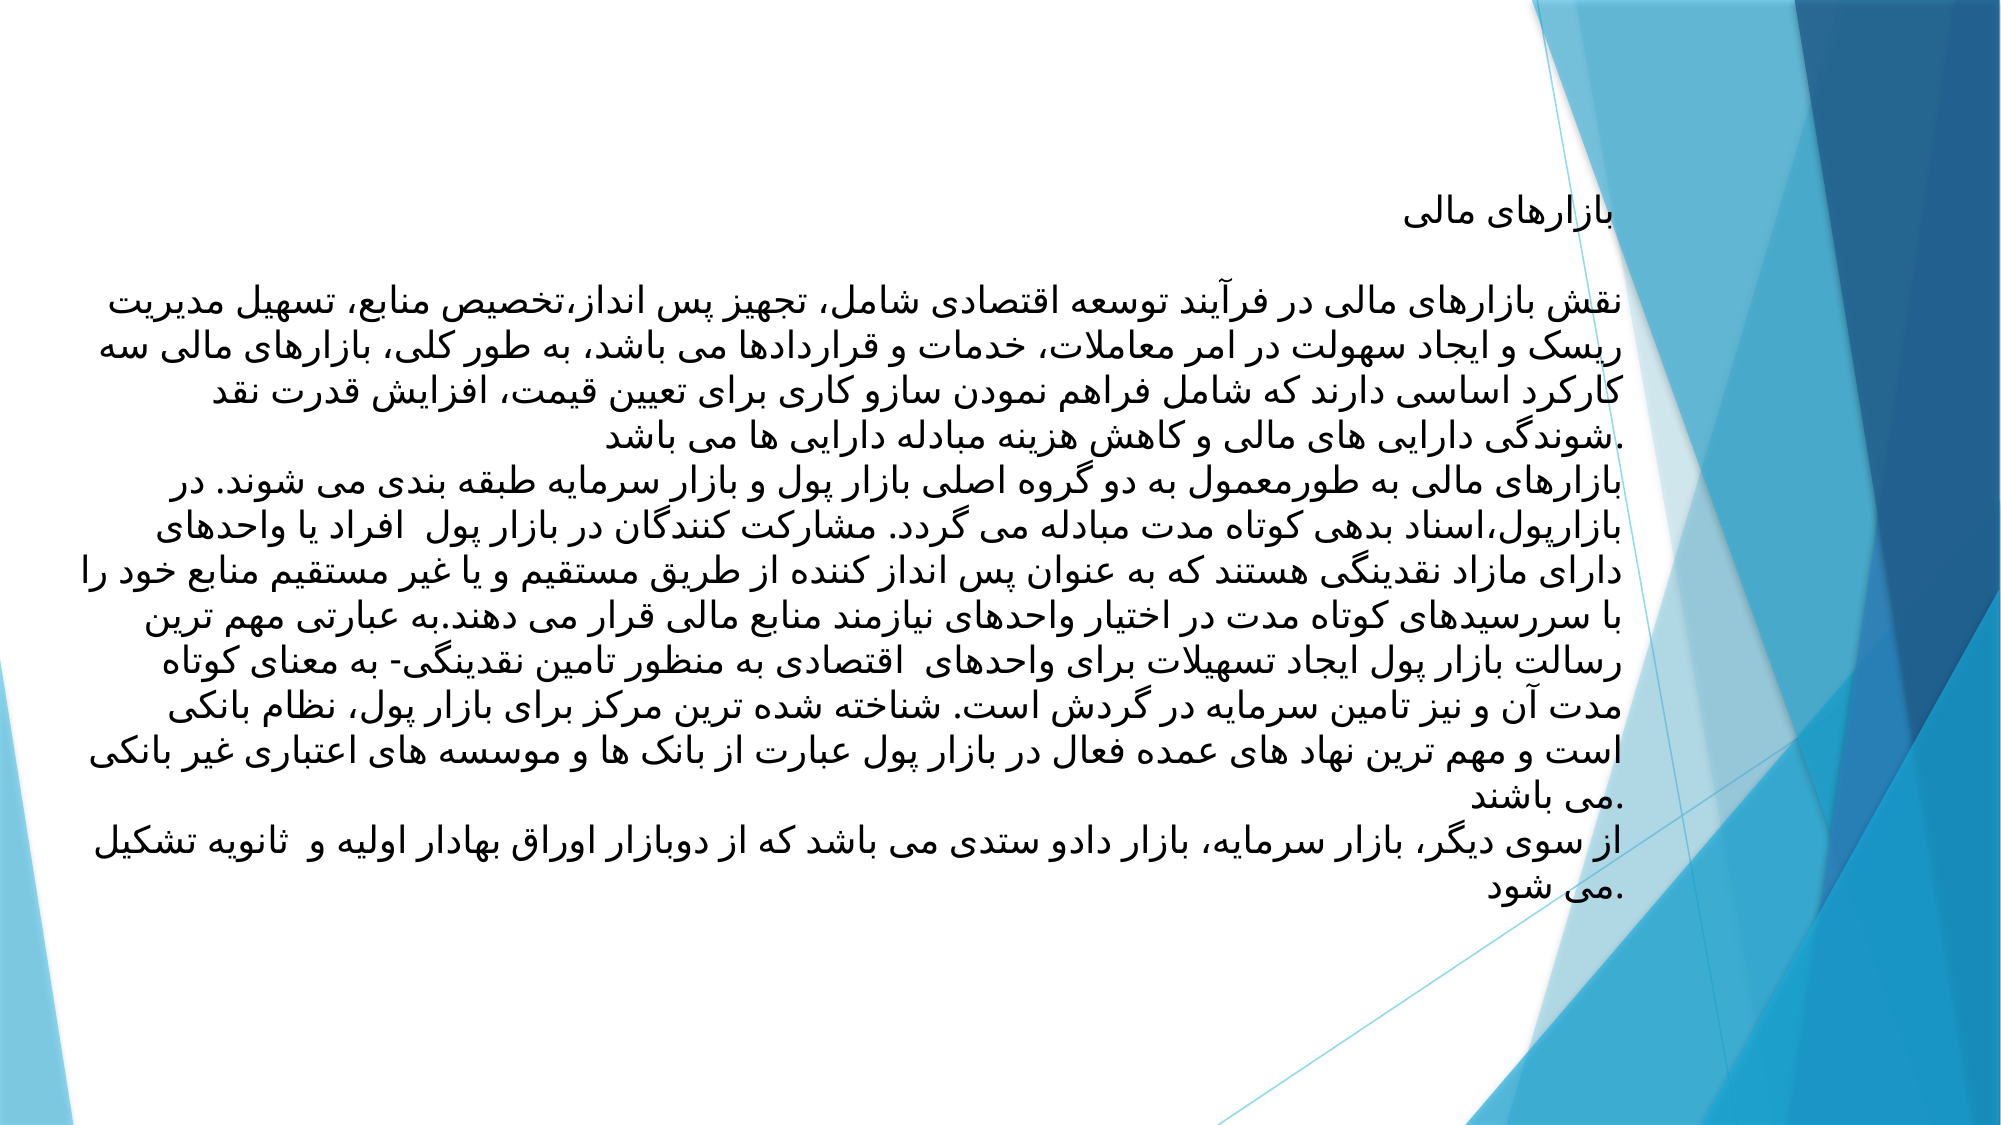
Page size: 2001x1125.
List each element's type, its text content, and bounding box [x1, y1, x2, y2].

text_box بازارهای مالی نقش بازارهای مالی در فرآیند توسعه اقتصادی شامل، تجهیز پس انداز،تخصیص منابع، تسهیل مدیریت ریسک و ایجاد سهولت در امر معاملات، خدمات و قراردادها می باشد، به طور کلی، بازارهای مالی سه کارکرد اساسی دارند که شامل فراهم نمودن سازو کاری برای تعیین قیمت، افزایش قدرت نقد شوندگی دارایی های مالی و کاهش هزینه مبادله دارایی ها می باشد. بازارهای مالی به طورمعمول به دو گروه اصلی بازار پول و بازار سرمایه طبقه بندی می شوند. در بازارپول،اسناد بدهی کوتاه مدت مبادله می گردد. مشارکت کنندگان در بازار پول افراد یا واحدهای دارای مازاد نقدینگی هستند که به عنوان پس انداز کننده از طریق مستقیم و یا غیر مستقیم منابع خود را با سررسیدهای کوتاه مدت در اختیار واحدهای نیازمند منابع مالی قرار می دهند.به عبارتی مهم ترین رسالت بازار پول ایجاد تسهیلات برای واحدهای اقتصادی به منظور تامین نقدینگی- به معنای کوتاه مدت آن و نیز تامین سرمایه در گردش است. شناخته شده ترین مرکز برای بازار پول، نظام بانکی است و مهم ترین نهاد های عمده فعال در بازار پول عبارت از بانک ها و موسسه های اعتباری غیر بانکی می باشند. از سوی دیگر، بازار سرمایه، بازار دادو ستدی می باشد که از دوبازار اوراق بهادار اولیه و ثانویه تشکیل می شود. [64, 179, 1640, 959]
